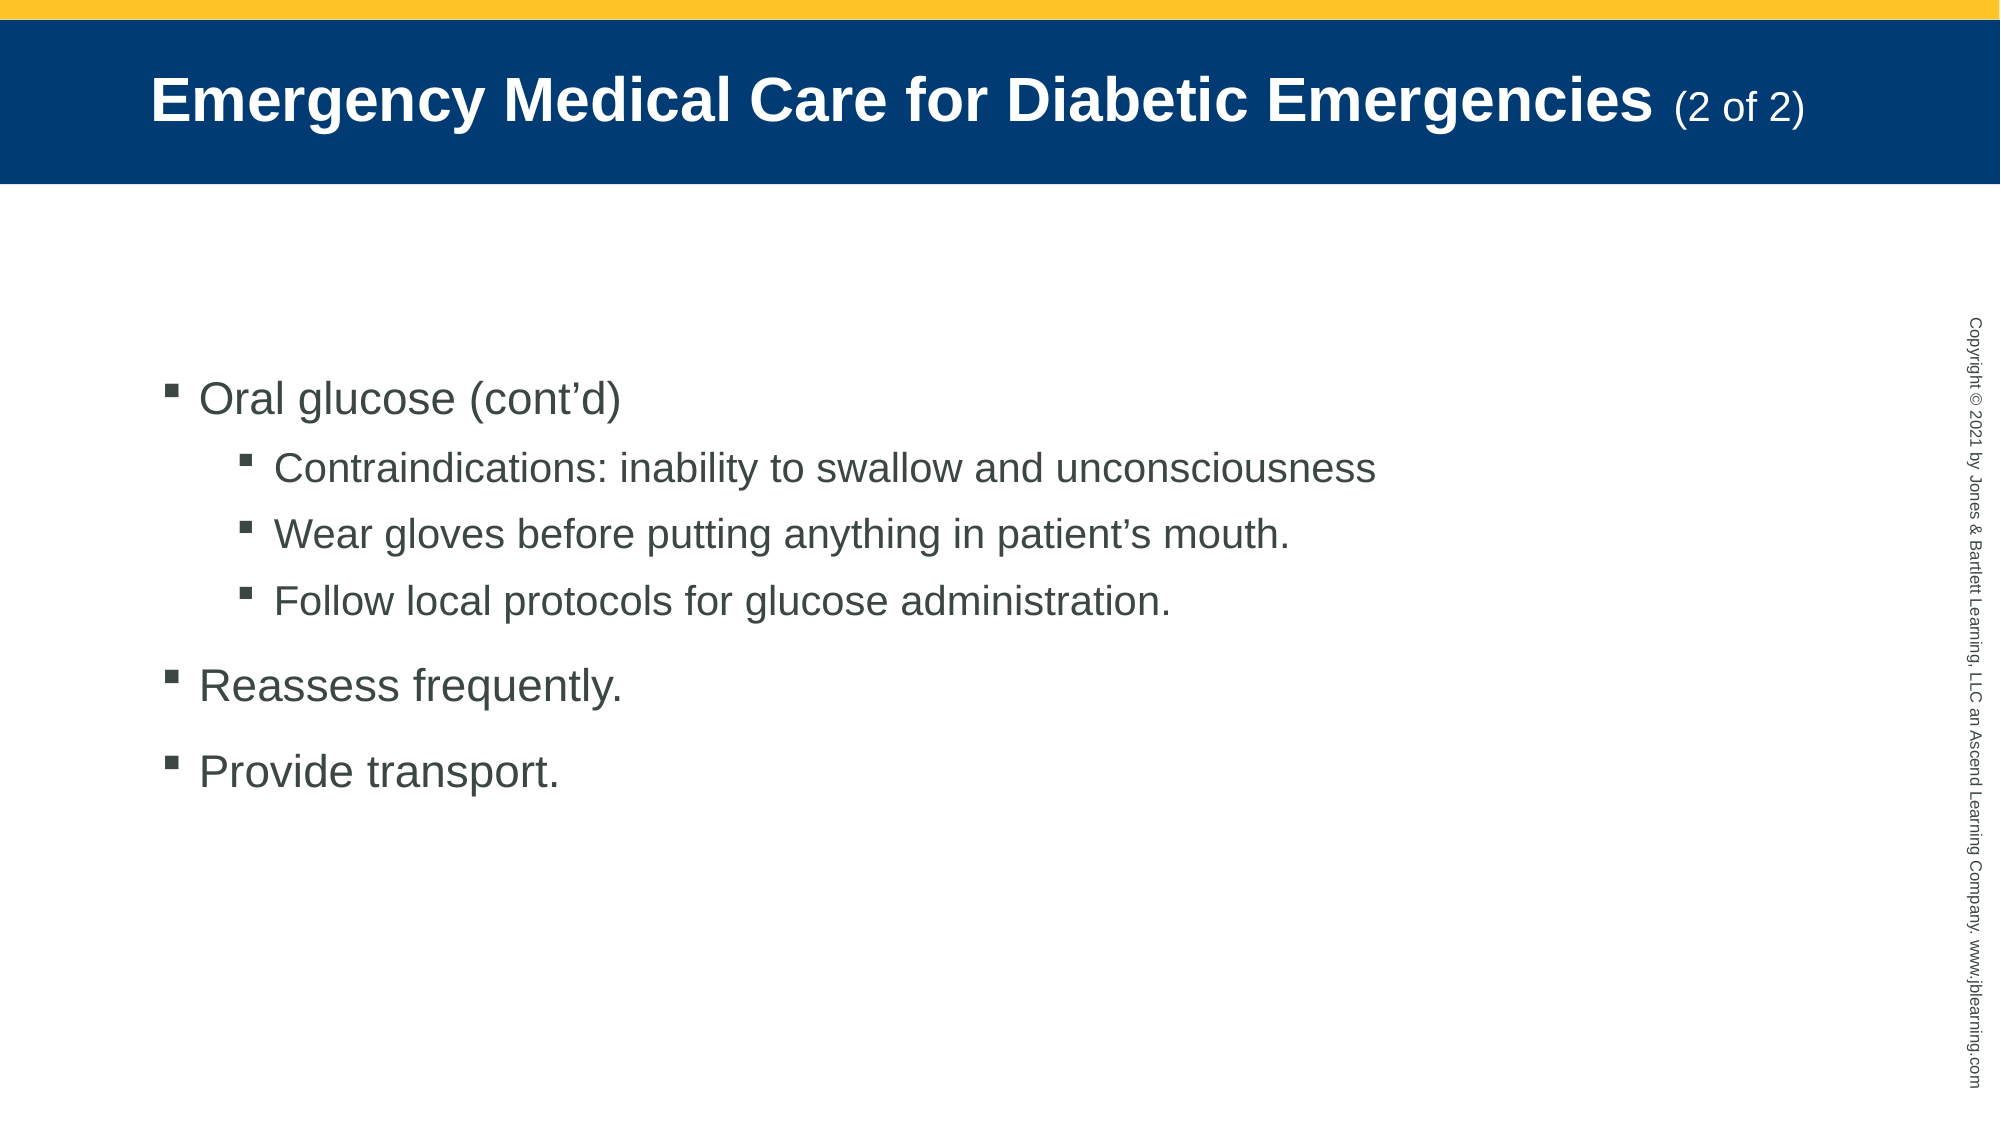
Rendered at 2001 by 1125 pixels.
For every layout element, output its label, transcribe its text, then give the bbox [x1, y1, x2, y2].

list Oral glucose (cont’d) Contraindications: inability to swallow and unconsciousness Wear gloves before putting anything in patient’s mouth. Follow local protocols for glucose administration. Reassess frequently. Provide transport. [146, 361, 1859, 1016]
title Emergency Medical Care for Diabetic Emergencies (2 of 2) [0, 19, 2000, 185]
